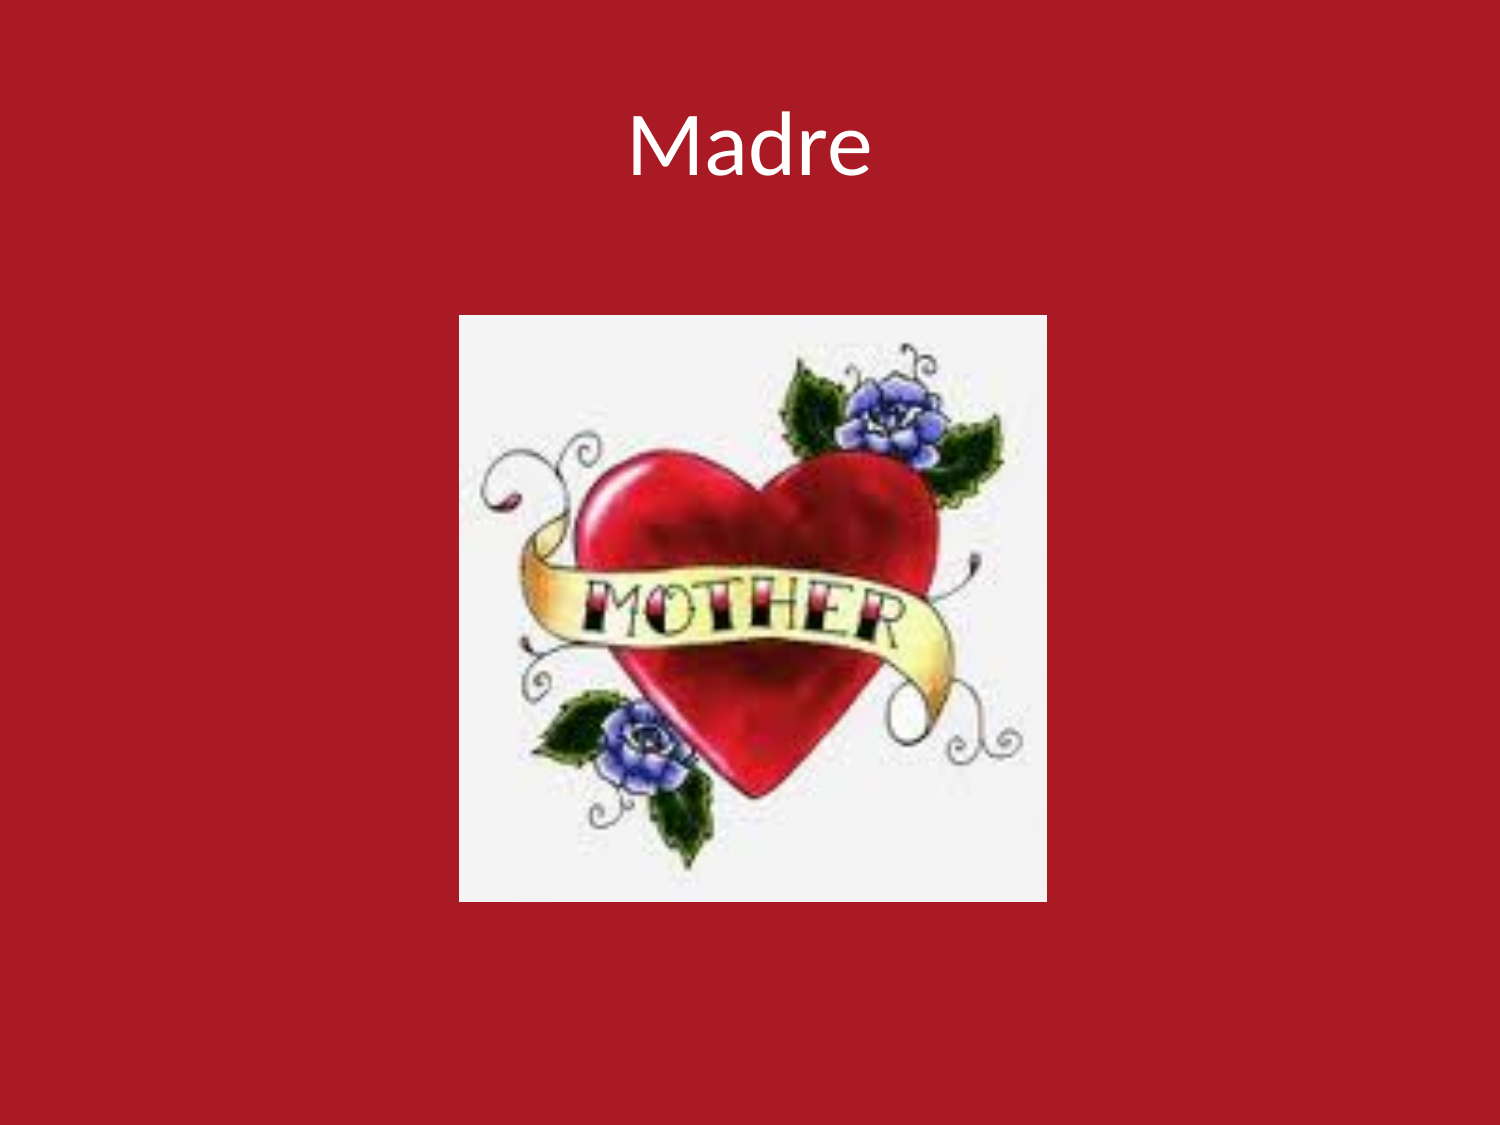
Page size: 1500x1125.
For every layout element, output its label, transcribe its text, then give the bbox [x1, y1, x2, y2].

picture [459, 314, 1048, 903]
title Madre [75, 45, 1425, 233]
